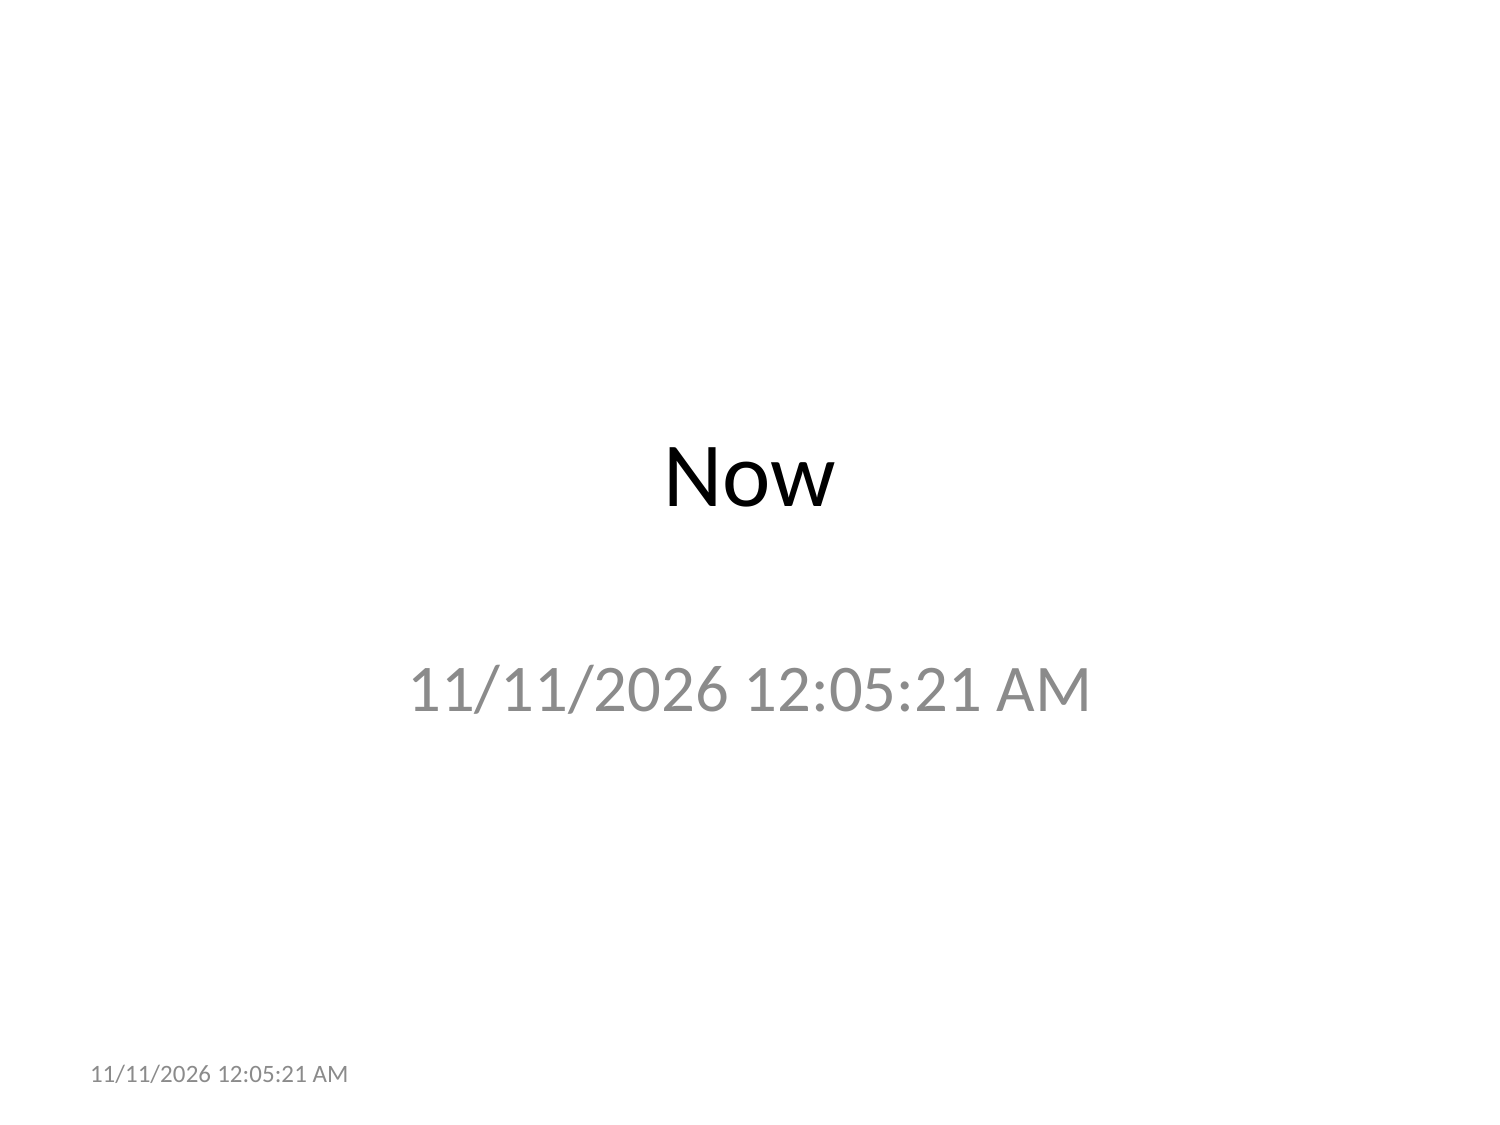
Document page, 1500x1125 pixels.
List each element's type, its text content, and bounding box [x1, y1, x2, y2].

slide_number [75, 1042, 425, 1103]
subtitle 2011-12-19 10:20:04 AM [225, 637, 1275, 925]
title Now [112, 349, 1388, 591]
